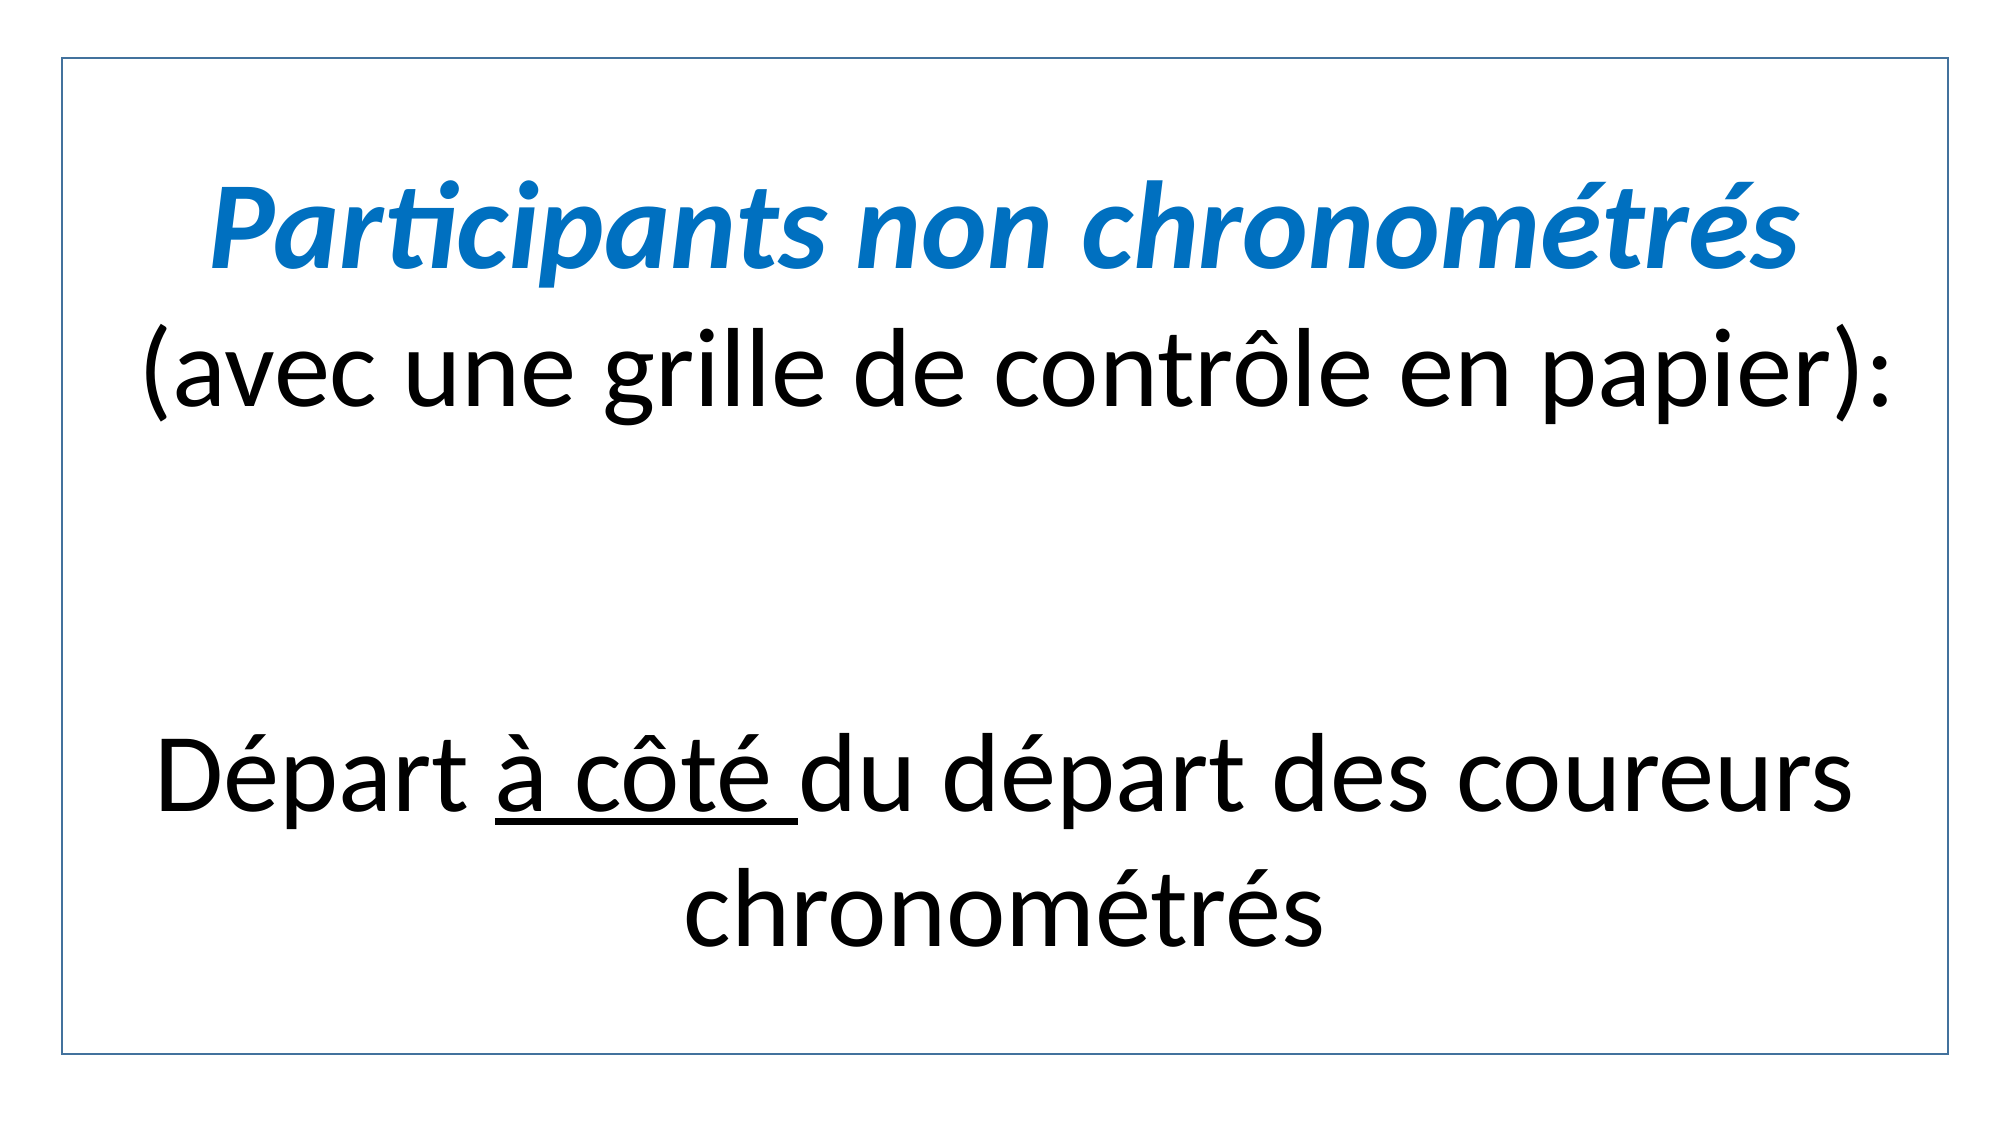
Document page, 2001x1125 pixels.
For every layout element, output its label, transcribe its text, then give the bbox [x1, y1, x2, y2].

text_box Participants non chronométrés (avec une grille de contrôle en papier): Départ à côté du départ des coureurs chronométrés [61, 57, 1949, 1055]
